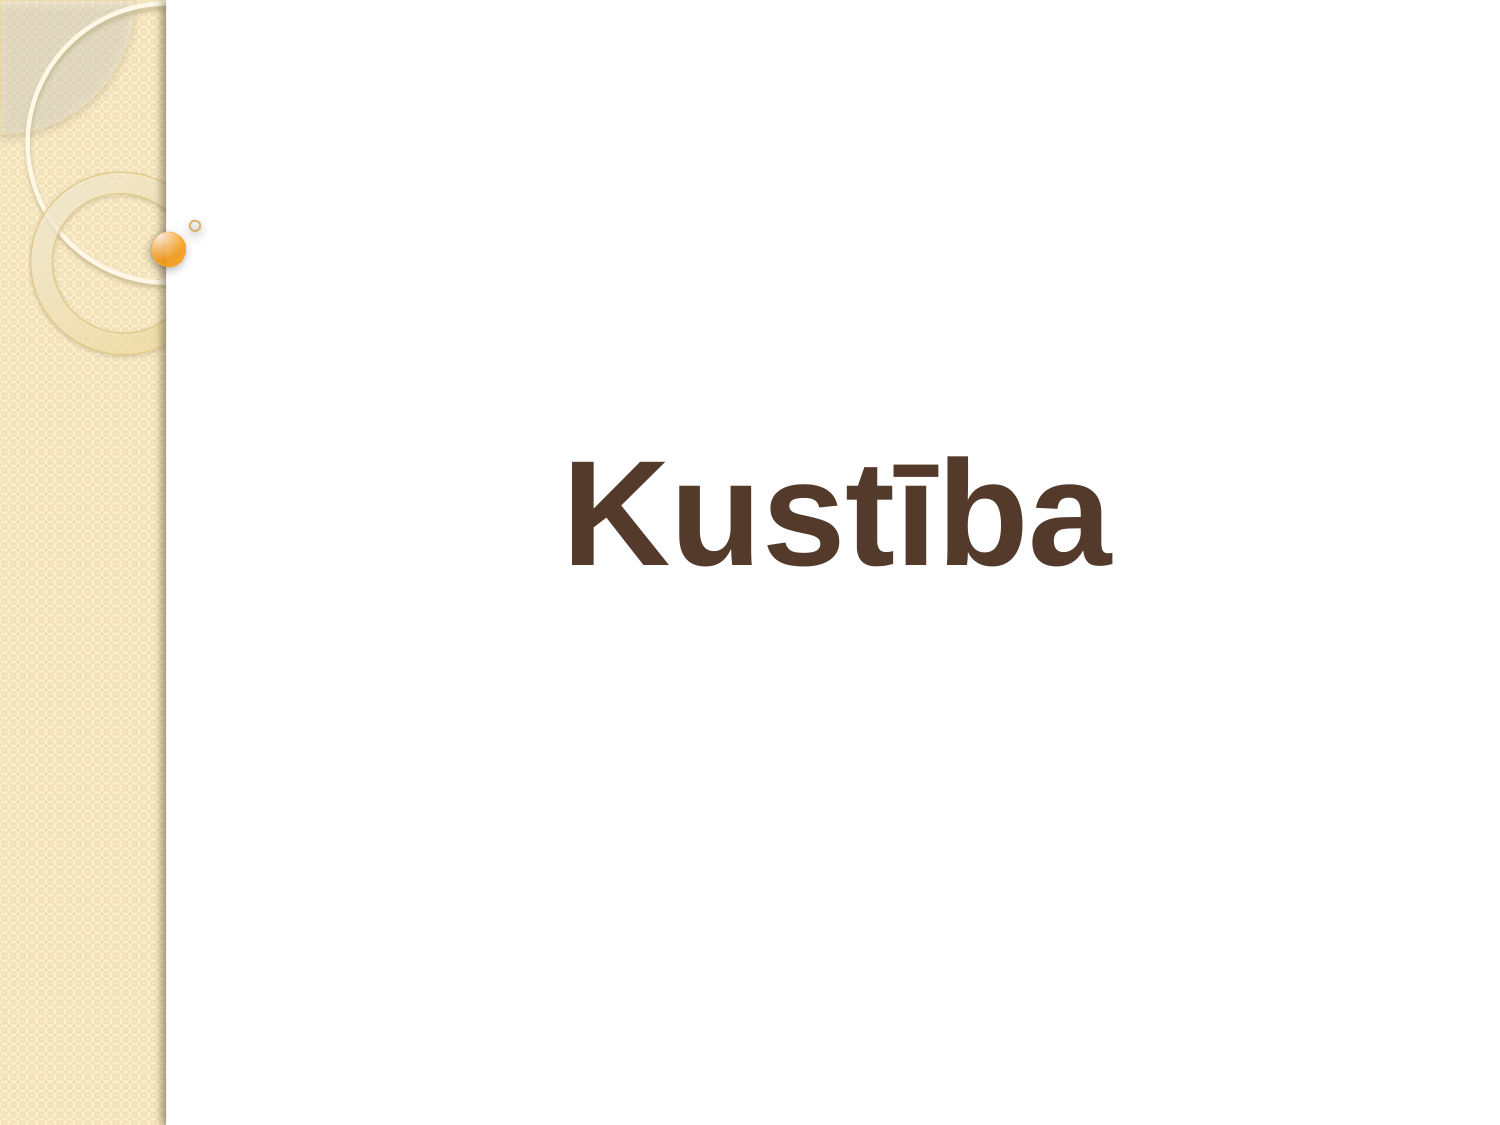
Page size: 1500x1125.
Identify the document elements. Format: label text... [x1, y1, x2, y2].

title Kustība [230, 361, 1446, 604]
